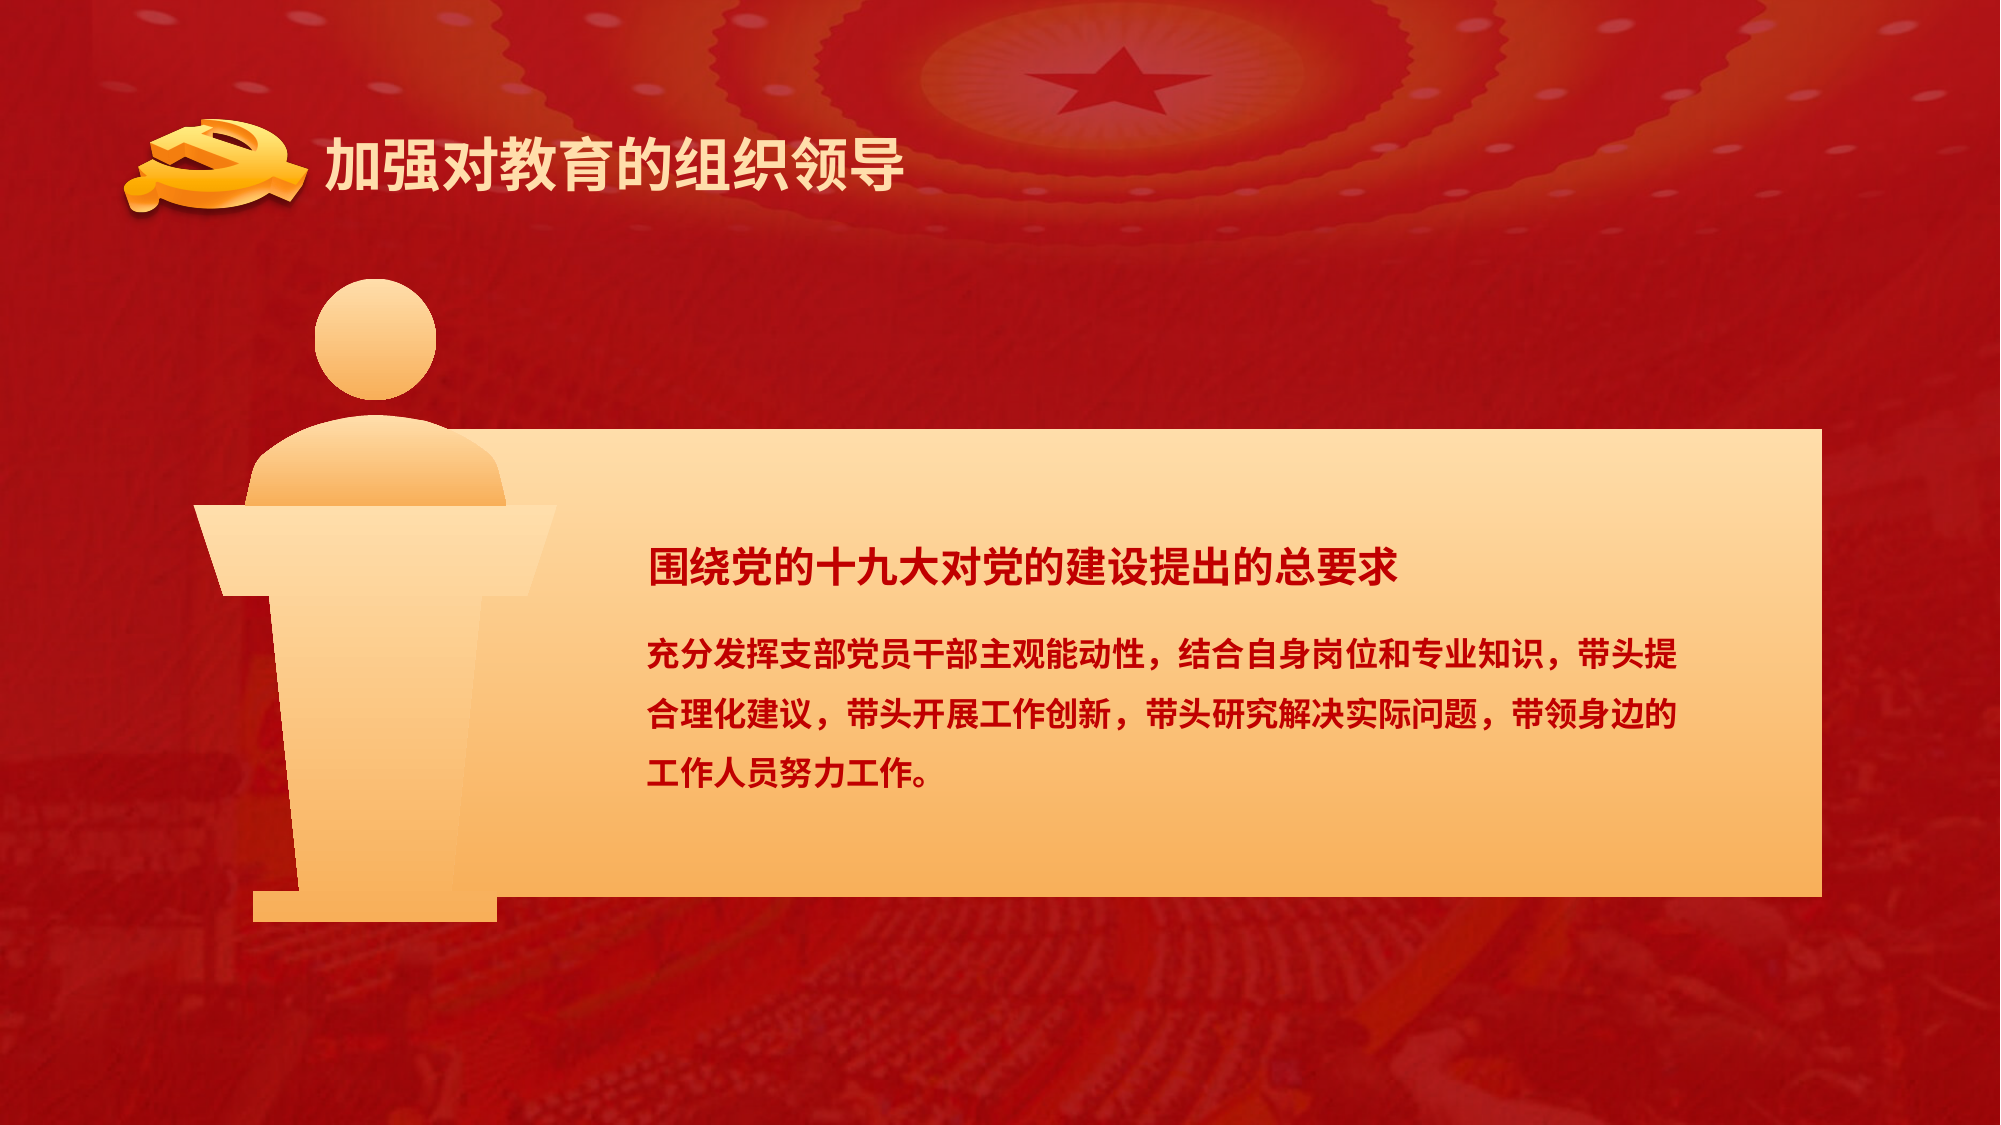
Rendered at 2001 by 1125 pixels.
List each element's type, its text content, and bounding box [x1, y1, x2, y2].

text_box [632, 533, 1714, 796]
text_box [193, 278, 558, 922]
text_box [558, 429, 1823, 898]
text_box 加强对教育的组织领导 [309, 120, 1363, 206]
picture [123, 119, 309, 219]
